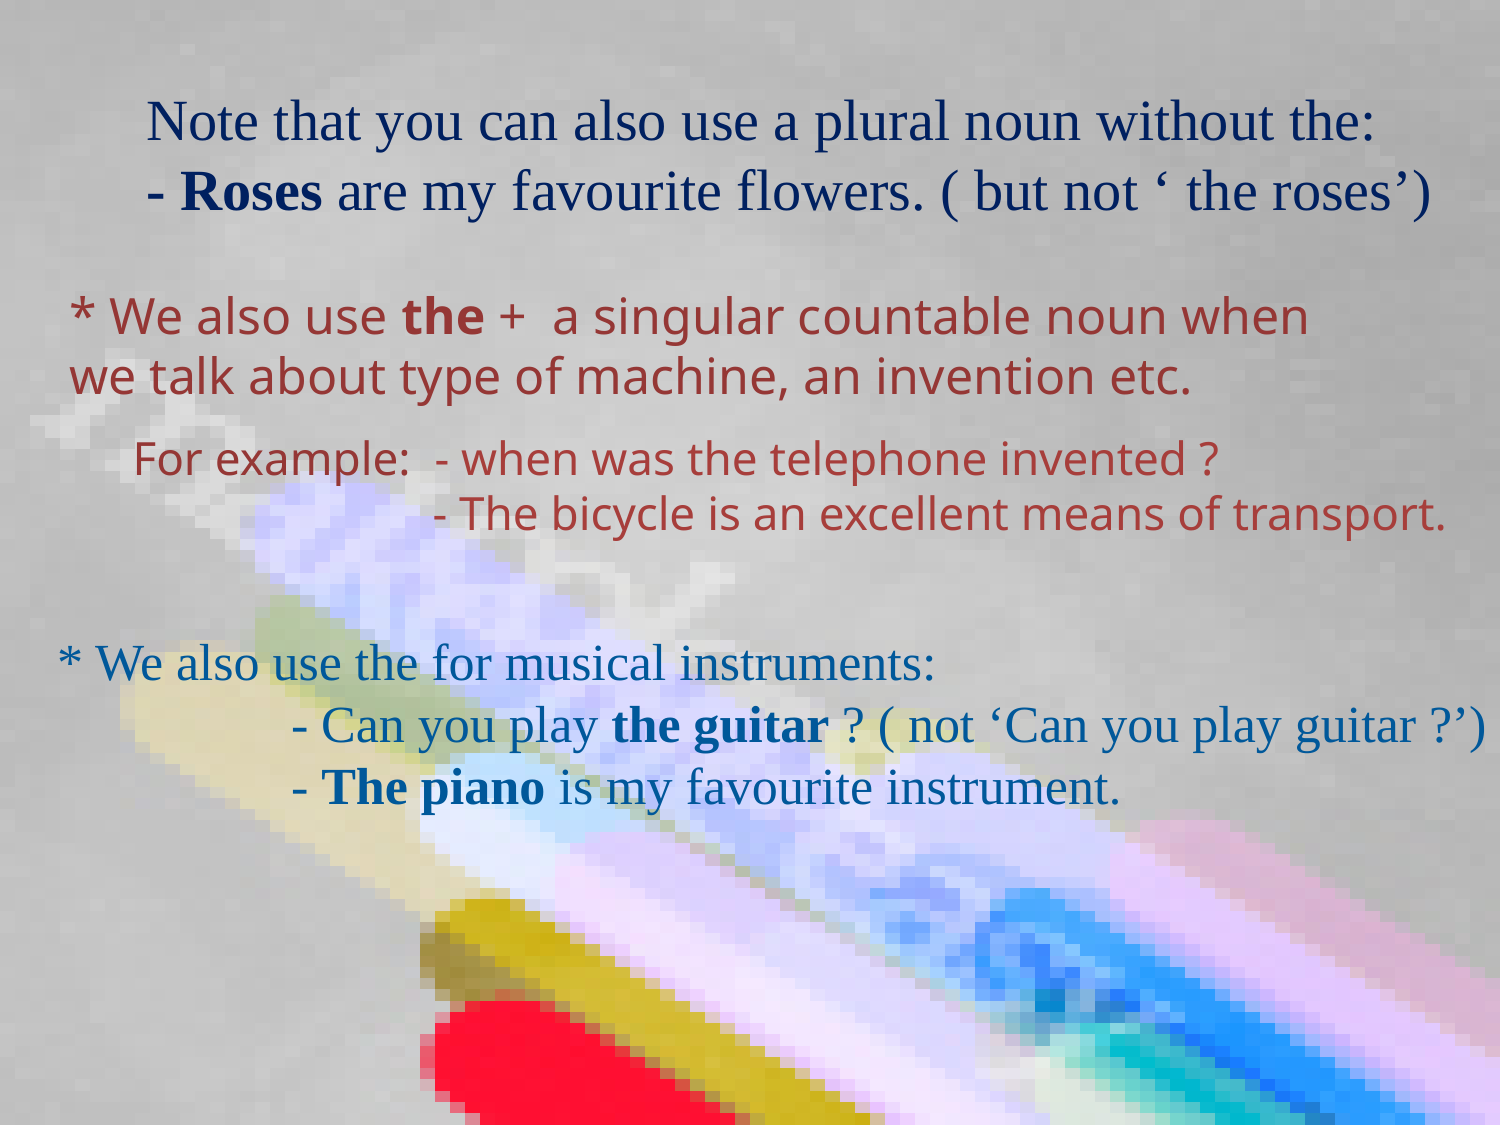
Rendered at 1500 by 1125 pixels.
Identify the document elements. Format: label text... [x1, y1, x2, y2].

text_box For example: - when was the telephone invented ? - The bicycle is an excellent means of transport. [117, 421, 1463, 547]
text_box Note that you can also use a plural noun without the: - Roses are my favourite flowers. ( but not ‘ the roses’) [131, 75, 1448, 280]
picture [0, 0, 1500, 1125]
text_box * We also use the + a singular countable noun when we talk about type of machine, an invention etc. [41, 276, 1327, 412]
text_box * We also use the for musical instruments: - Can you play the guitar ? ( not ‘Can you play guitar ?’) - The piano is my favourite instrument. [42, 620, 1500, 823]
